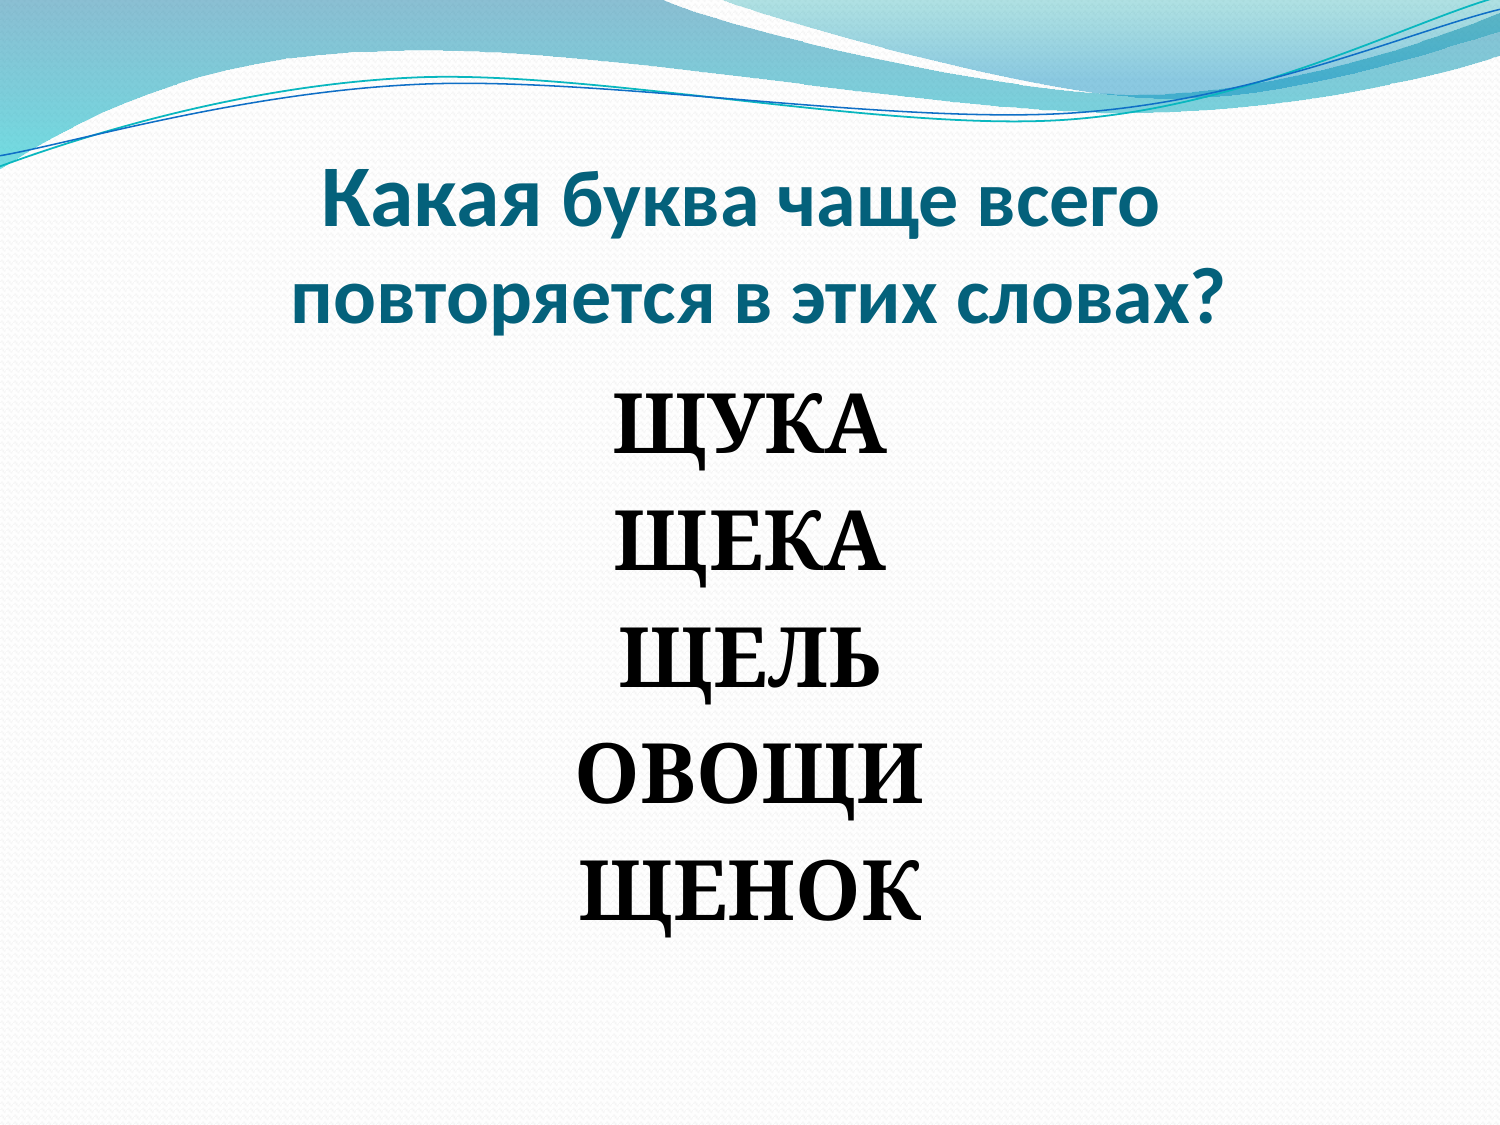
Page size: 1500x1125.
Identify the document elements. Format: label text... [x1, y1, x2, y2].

list ЩУКА ЩЕКА ЩЕЛЬ ОВОЩИ ЩЕНОК [75, 363, 1425, 1038]
title Какая буква чаще всего повторяется в этих словах? [75, 128, 1425, 340]
